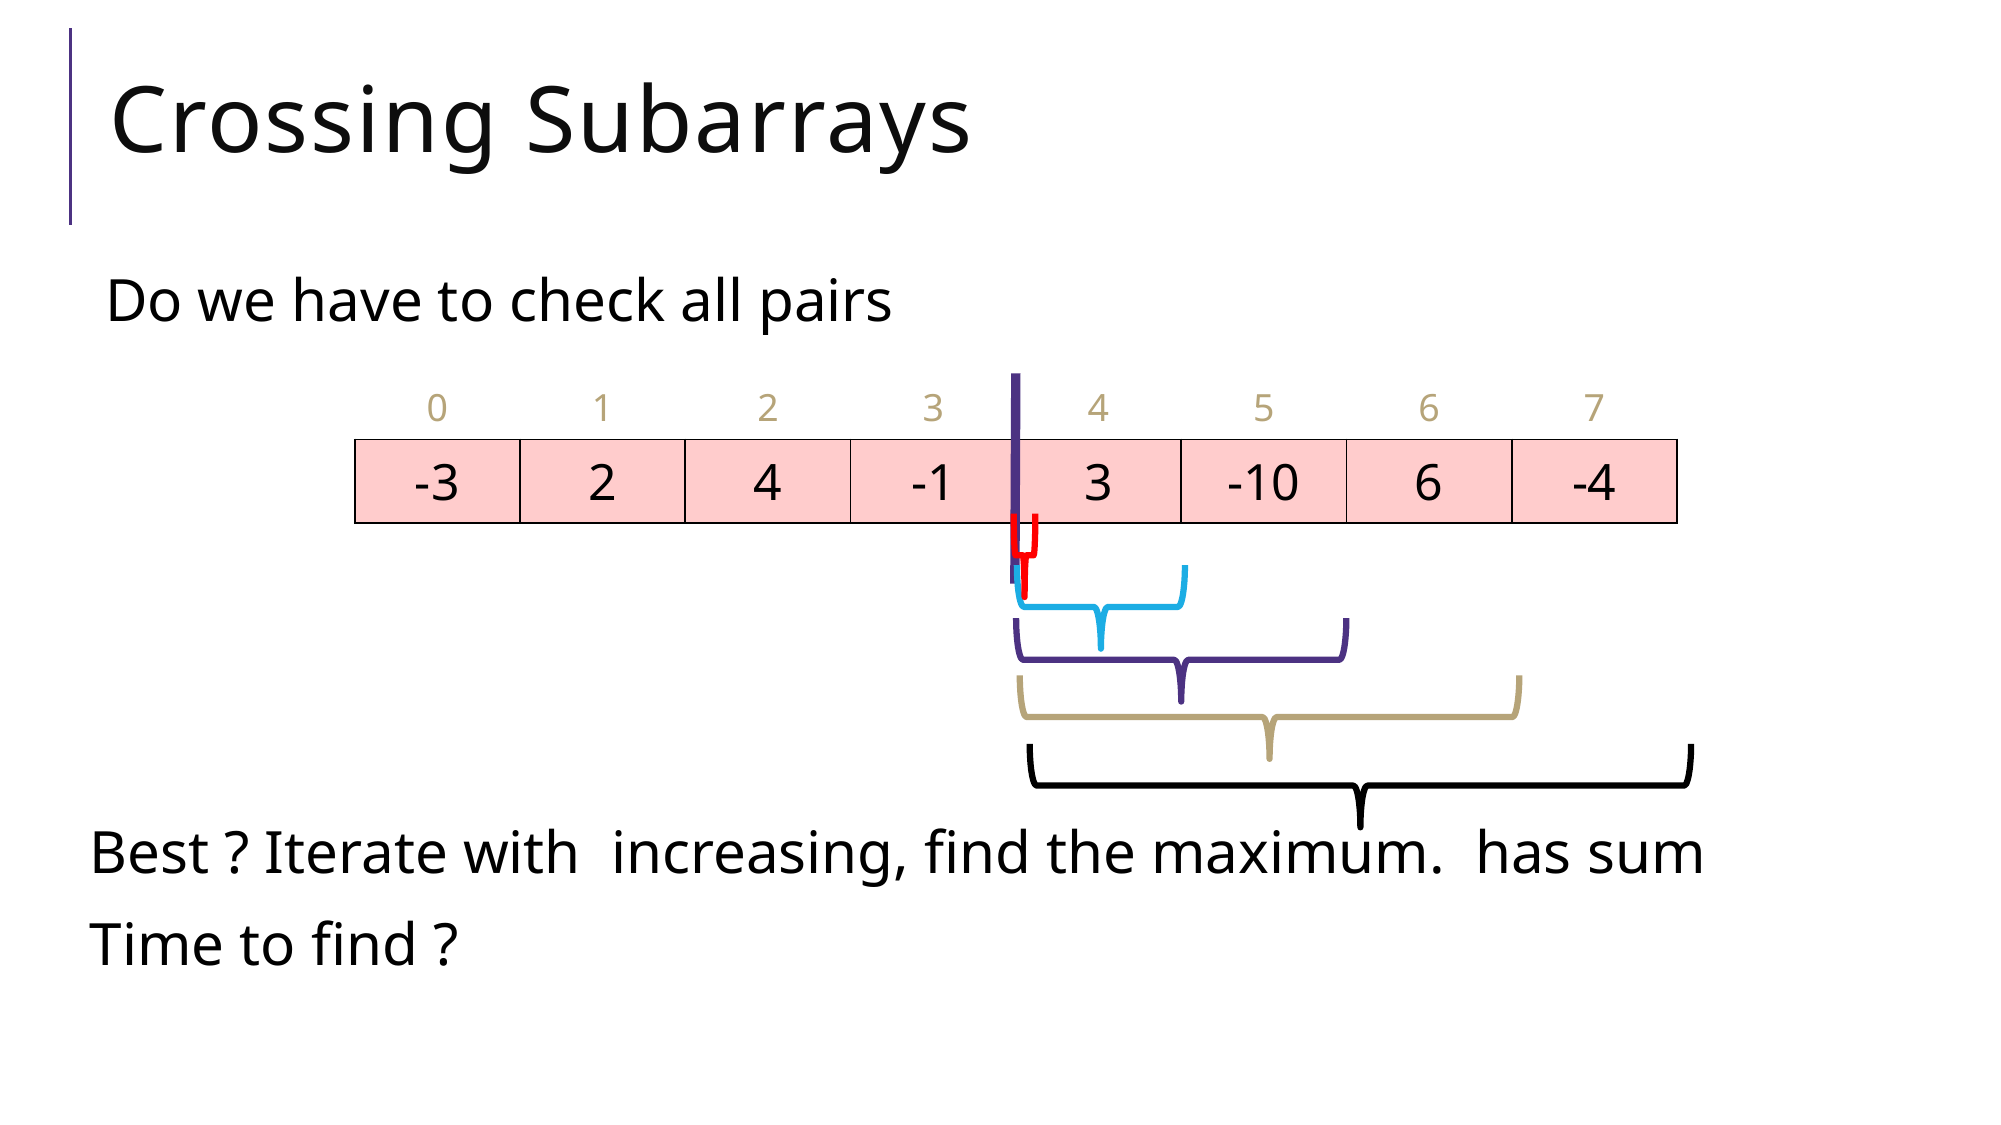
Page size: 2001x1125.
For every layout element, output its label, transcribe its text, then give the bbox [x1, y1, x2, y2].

text_box [1017, 565, 1186, 618]
text_box [1028, 743, 1692, 829]
table_header 1 [521, 374, 684, 439]
table_header 7 [1513, 374, 1676, 439]
table_cell 2 [521, 440, 684, 522]
text_box [1015, 618, 1348, 675]
table_cell -4 [1513, 440, 1676, 522]
table_header 4 [1021, 374, 1180, 439]
table_cell 4 [686, 440, 850, 522]
table_header 0 [356, 374, 519, 439]
table_header 6 [1347, 374, 1511, 439]
text_box [1023, 513, 1037, 598]
table_cell -3 [356, 440, 519, 522]
title Crossing Subarrays [94, 43, 1930, 210]
table_cell 3 [1024, 440, 1180, 522]
text_box [1018, 675, 1521, 743]
table_cell -1 [851, 440, 1007, 522]
table_header 3 [851, 374, 1009, 439]
table_header 2 [686, 374, 850, 439]
table_cell 6 [1347, 440, 1511, 522]
table_cell -10 [1182, 440, 1346, 522]
table_header 5 [1182, 374, 1346, 439]
